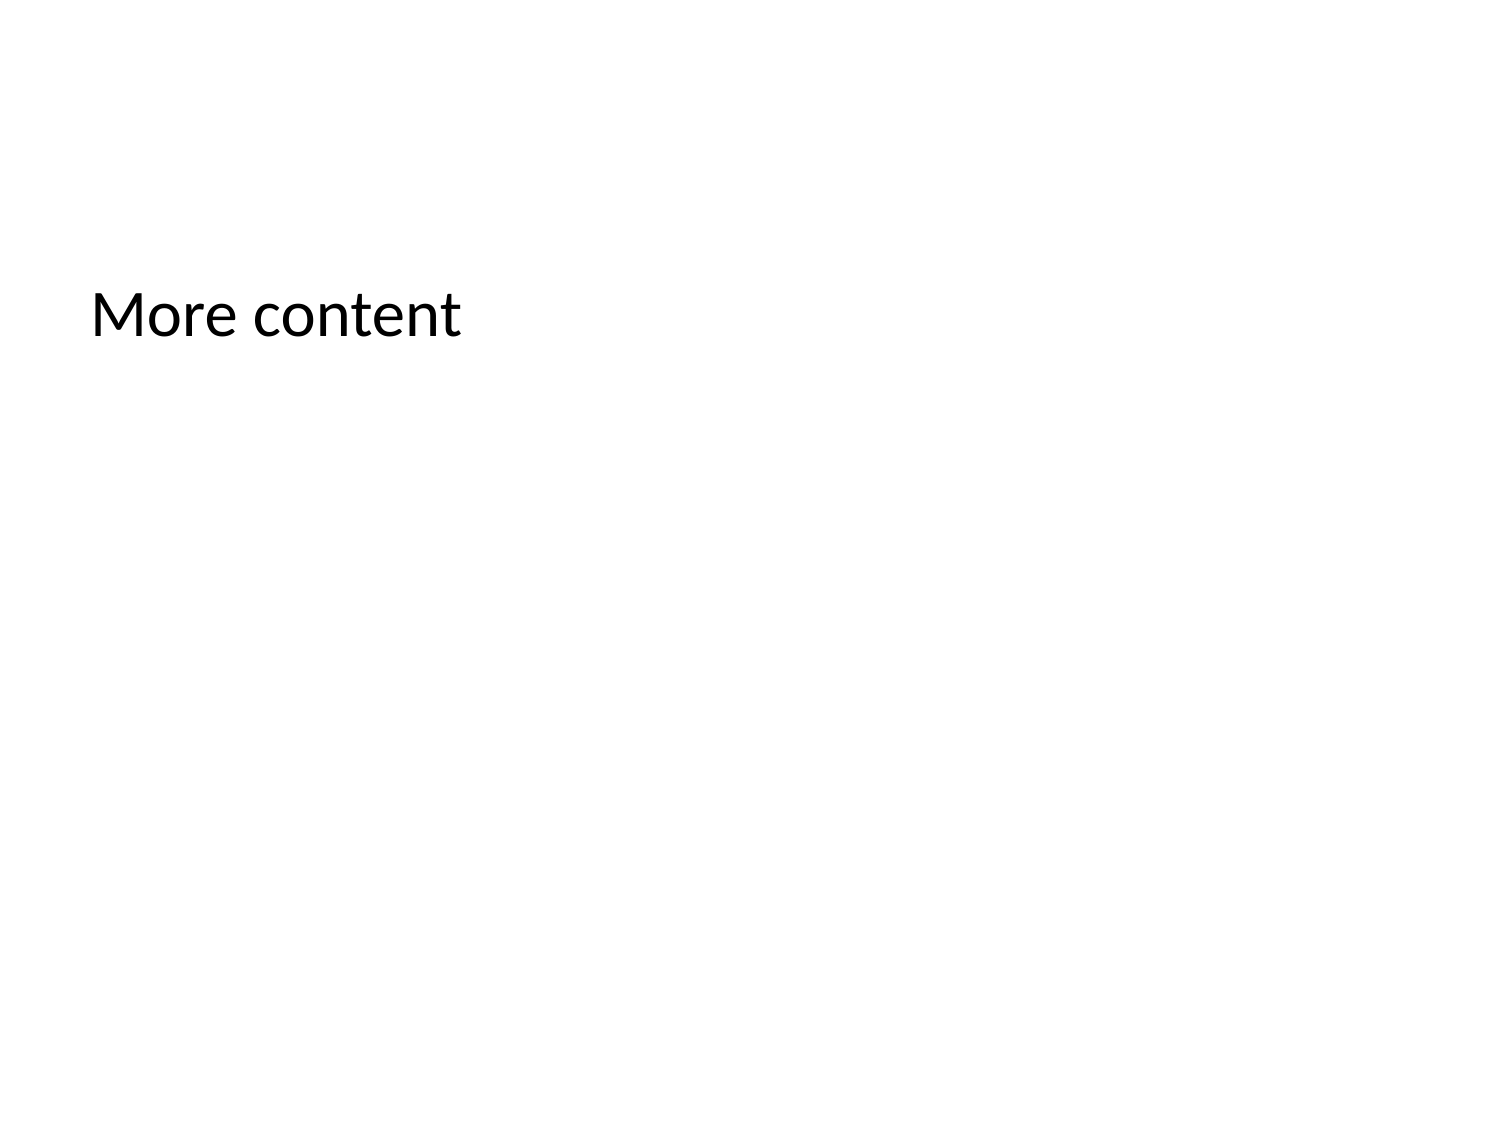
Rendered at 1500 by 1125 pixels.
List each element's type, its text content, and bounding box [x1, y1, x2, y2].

list More content [75, 262, 1425, 1005]
